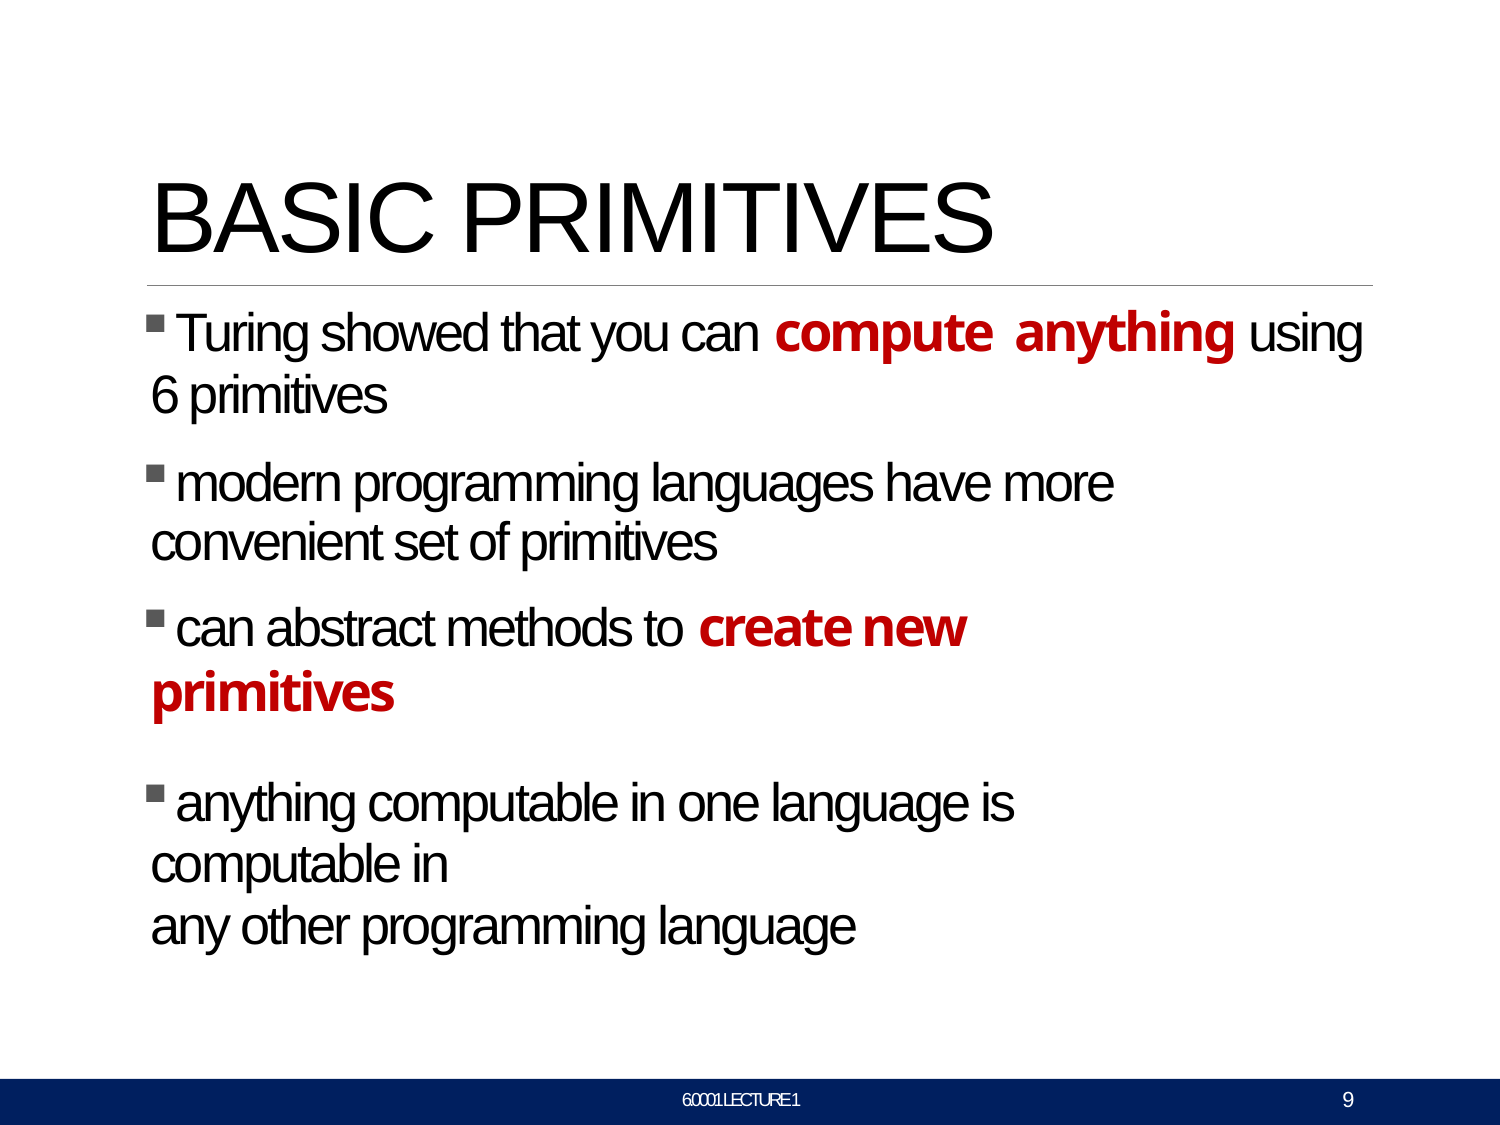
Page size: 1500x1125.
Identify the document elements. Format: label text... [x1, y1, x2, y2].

title BASIC PRIMITIVES [147, 149, 1213, 298]
text_box Turing showed that you can compute anything using 6 primitives modern programming languages have more convenient set of primitives can abstract methods to create new primitives anything computable in one language is computable in any other programming language [132, 298, 1374, 956]
footer 6.0001 LECTURE 1 [679, 1090, 821, 1125]
slide_number 9 [1338, 1088, 1369, 1125]
